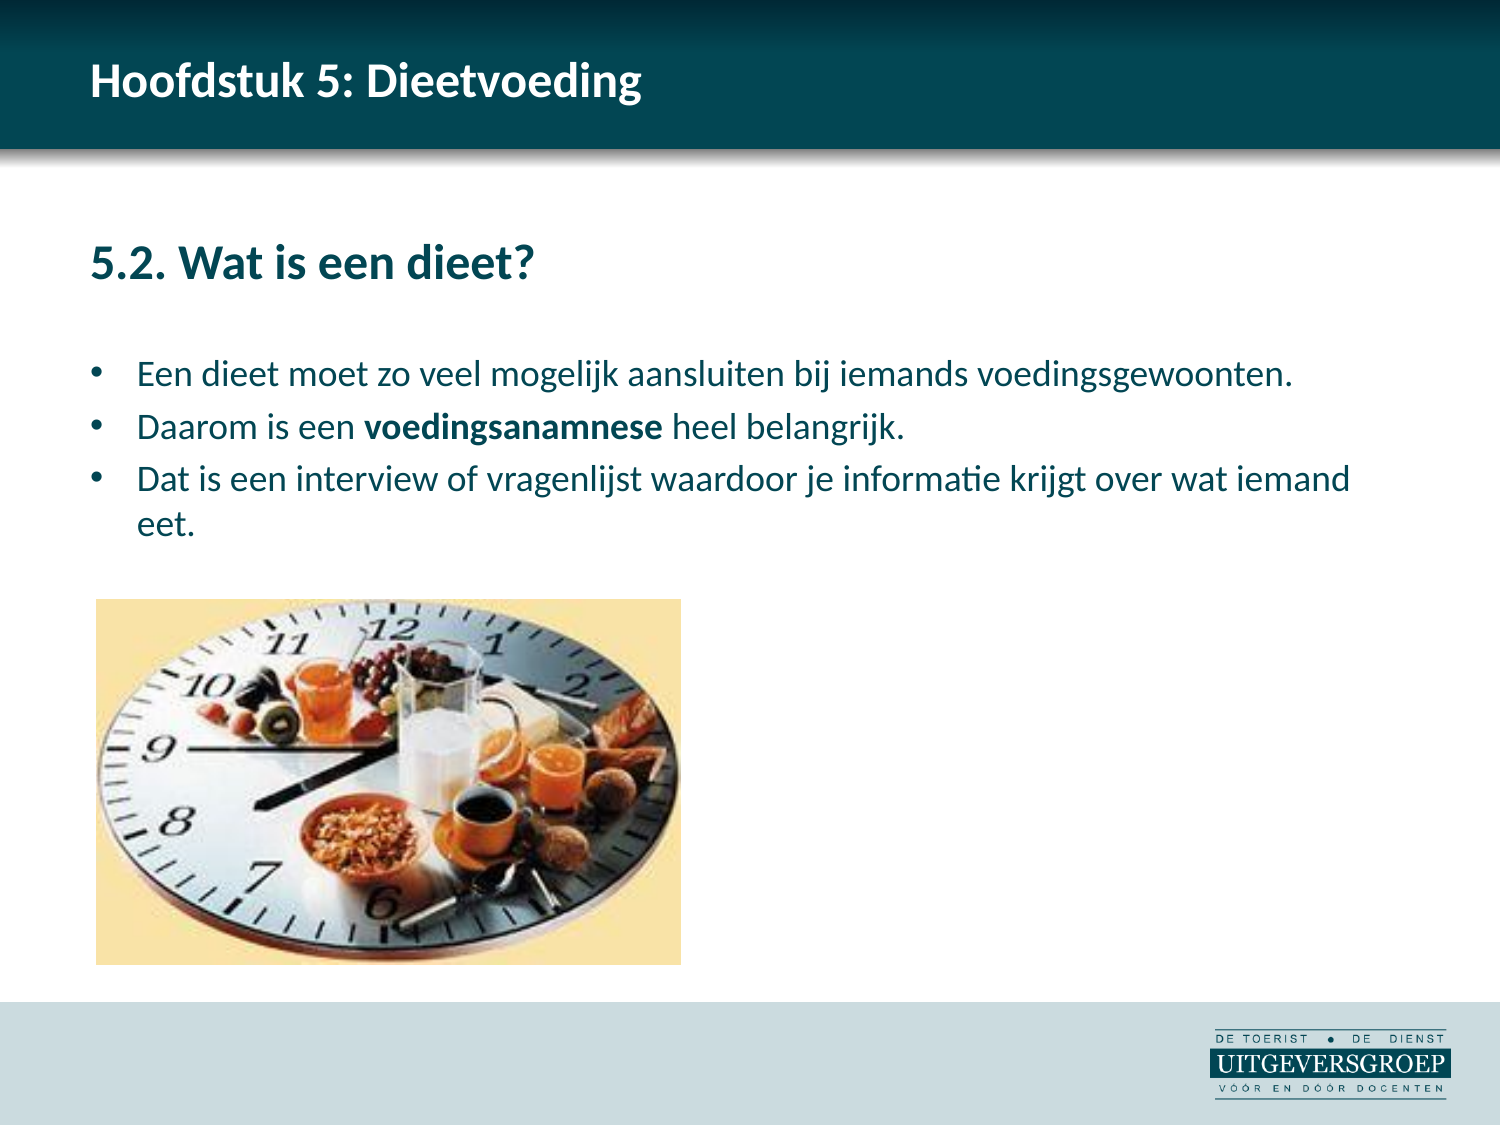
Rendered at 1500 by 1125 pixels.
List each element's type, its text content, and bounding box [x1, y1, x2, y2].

title Hoofdstuk 5: Dieetvoeding [75, 0, 1425, 172]
picture [1210, 1021, 1451, 1106]
list 5.2. Wat is een dieet? Een dieet moet zo veel mogelijk aansluiten bij iemands voedingsgewoonten. Daarom is een voedingsanamnese heel belangrijk. Dat is een interview of vragenlijst waardoor je informatie krijgt over wat iemand eet. [75, 221, 1425, 965]
picture [95, 599, 681, 965]
